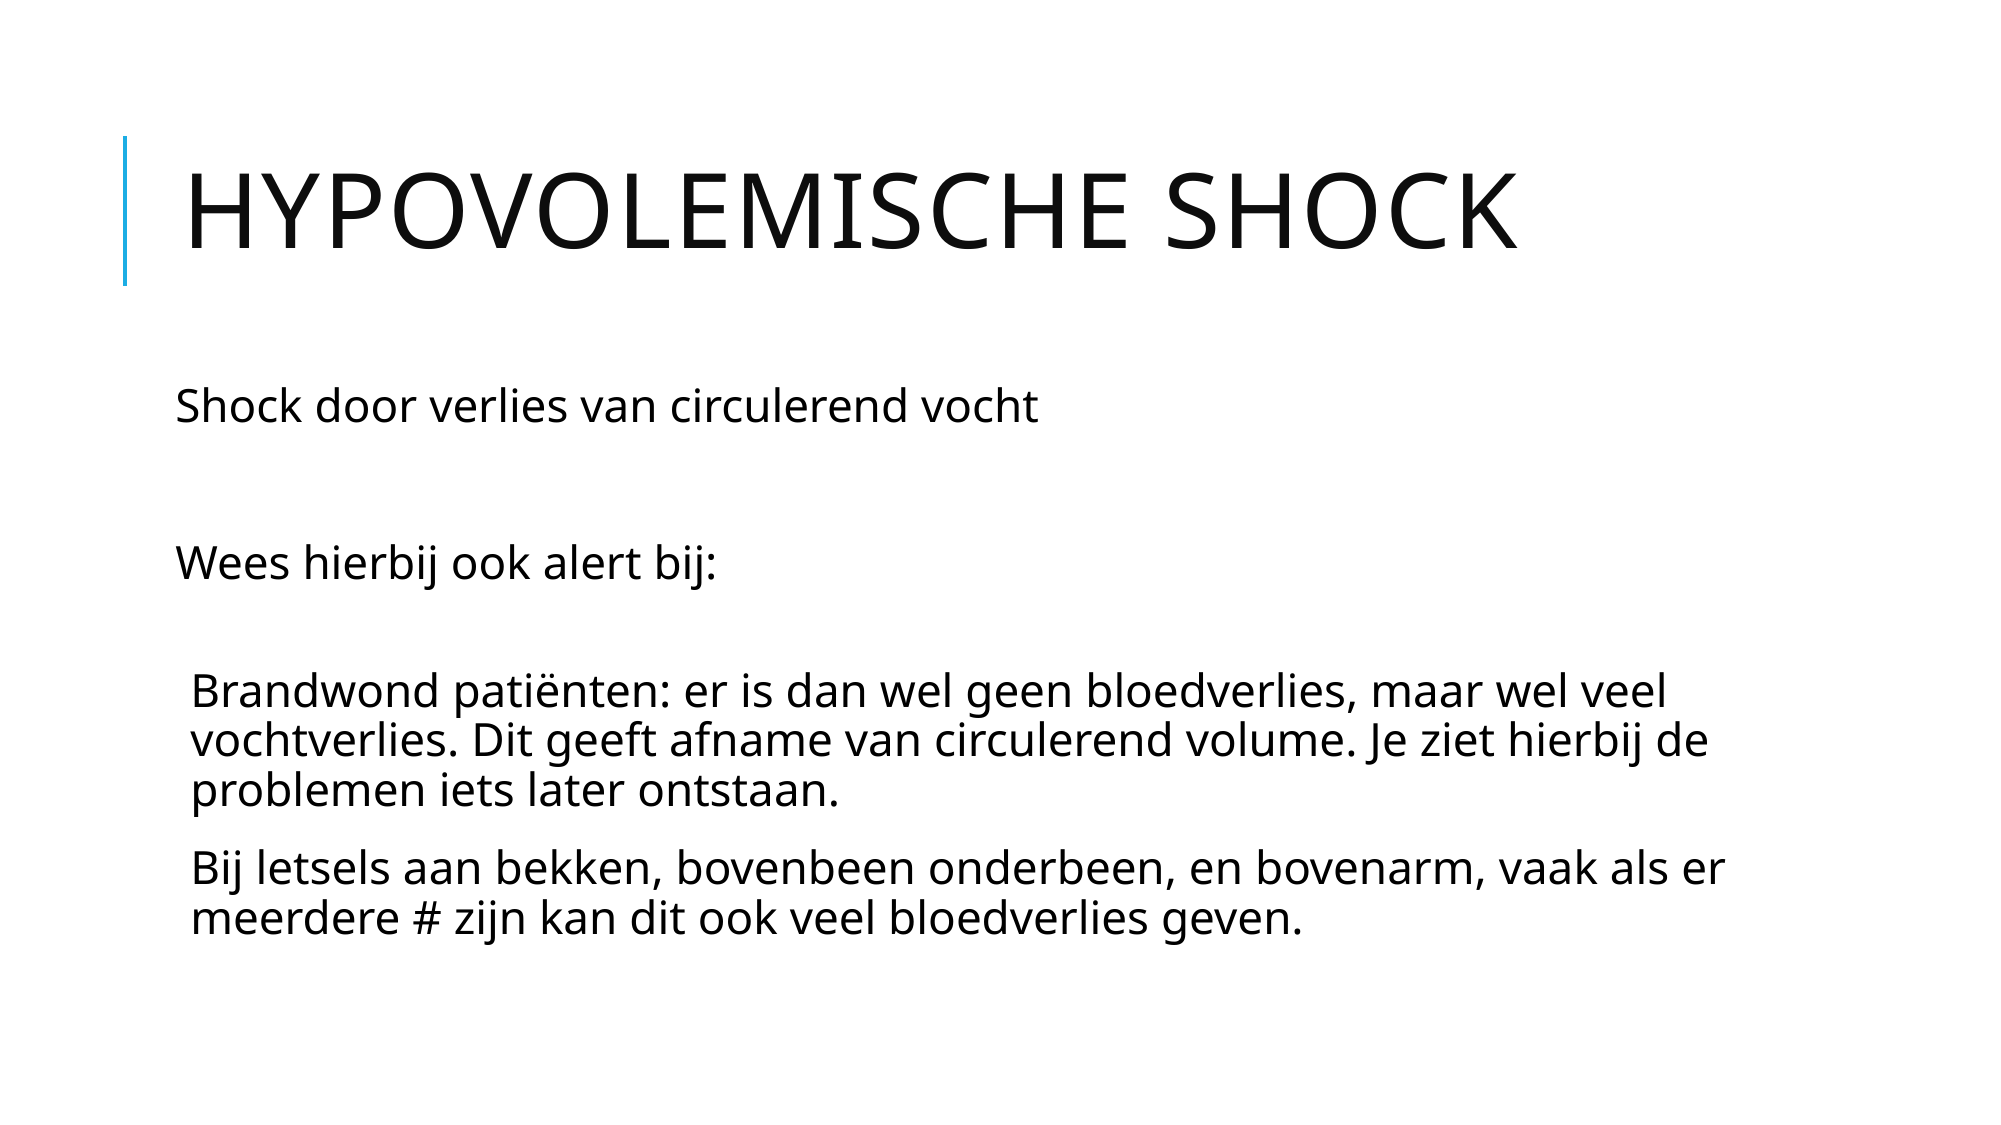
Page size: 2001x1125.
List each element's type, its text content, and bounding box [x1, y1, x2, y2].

title Hypovolemische shock [168, 96, 1763, 342]
list Shock door verlies van circulerend vocht Wees hierbij ook alert bij: Brandwond patiënten: er is dan wel geen bloedverlies, maar wel veel vochtverlies. Dit geeft afname van circulerend volume. Je ziet hierbij de problemen iets later ontstaan. Bij letsels aan bekken, bovenbeen onderbeen, en bovenarm, vaak als er meerdere # zijn kan dit ook veel bloedverlies geven. [168, 375, 1763, 1035]
